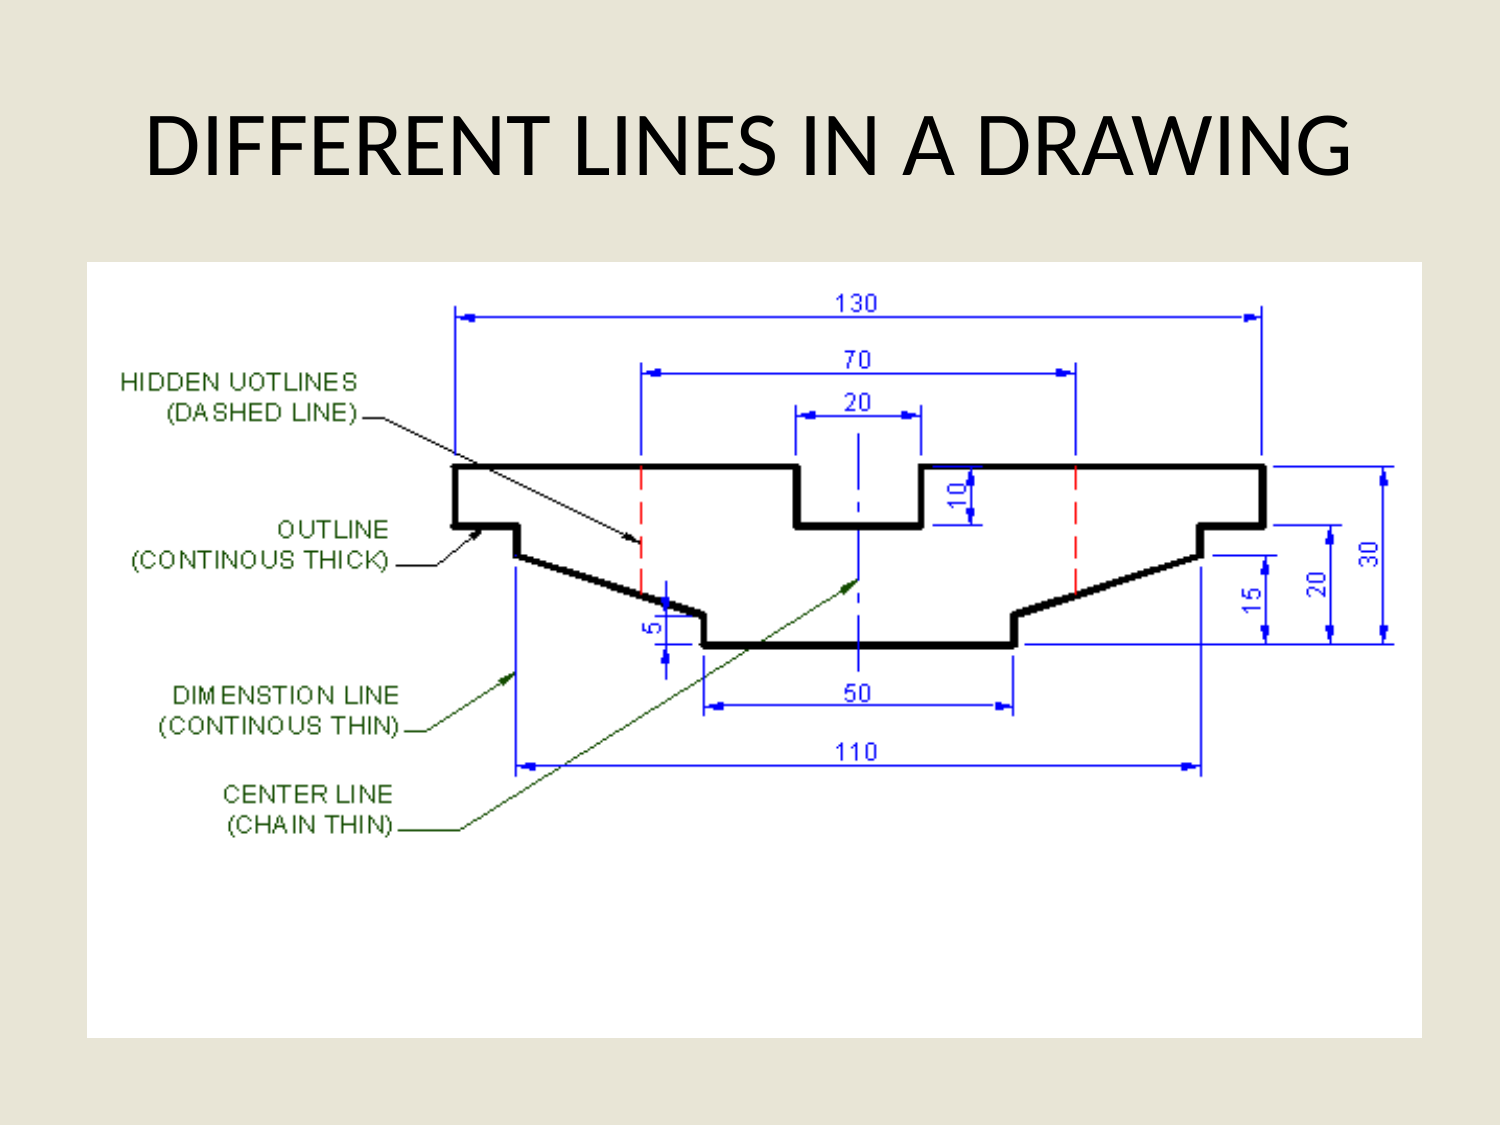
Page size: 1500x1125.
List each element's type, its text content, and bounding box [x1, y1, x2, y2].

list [87, 262, 1423, 1038]
title DIFFERENT LINES IN A DRAWING [75, 45, 1425, 233]
